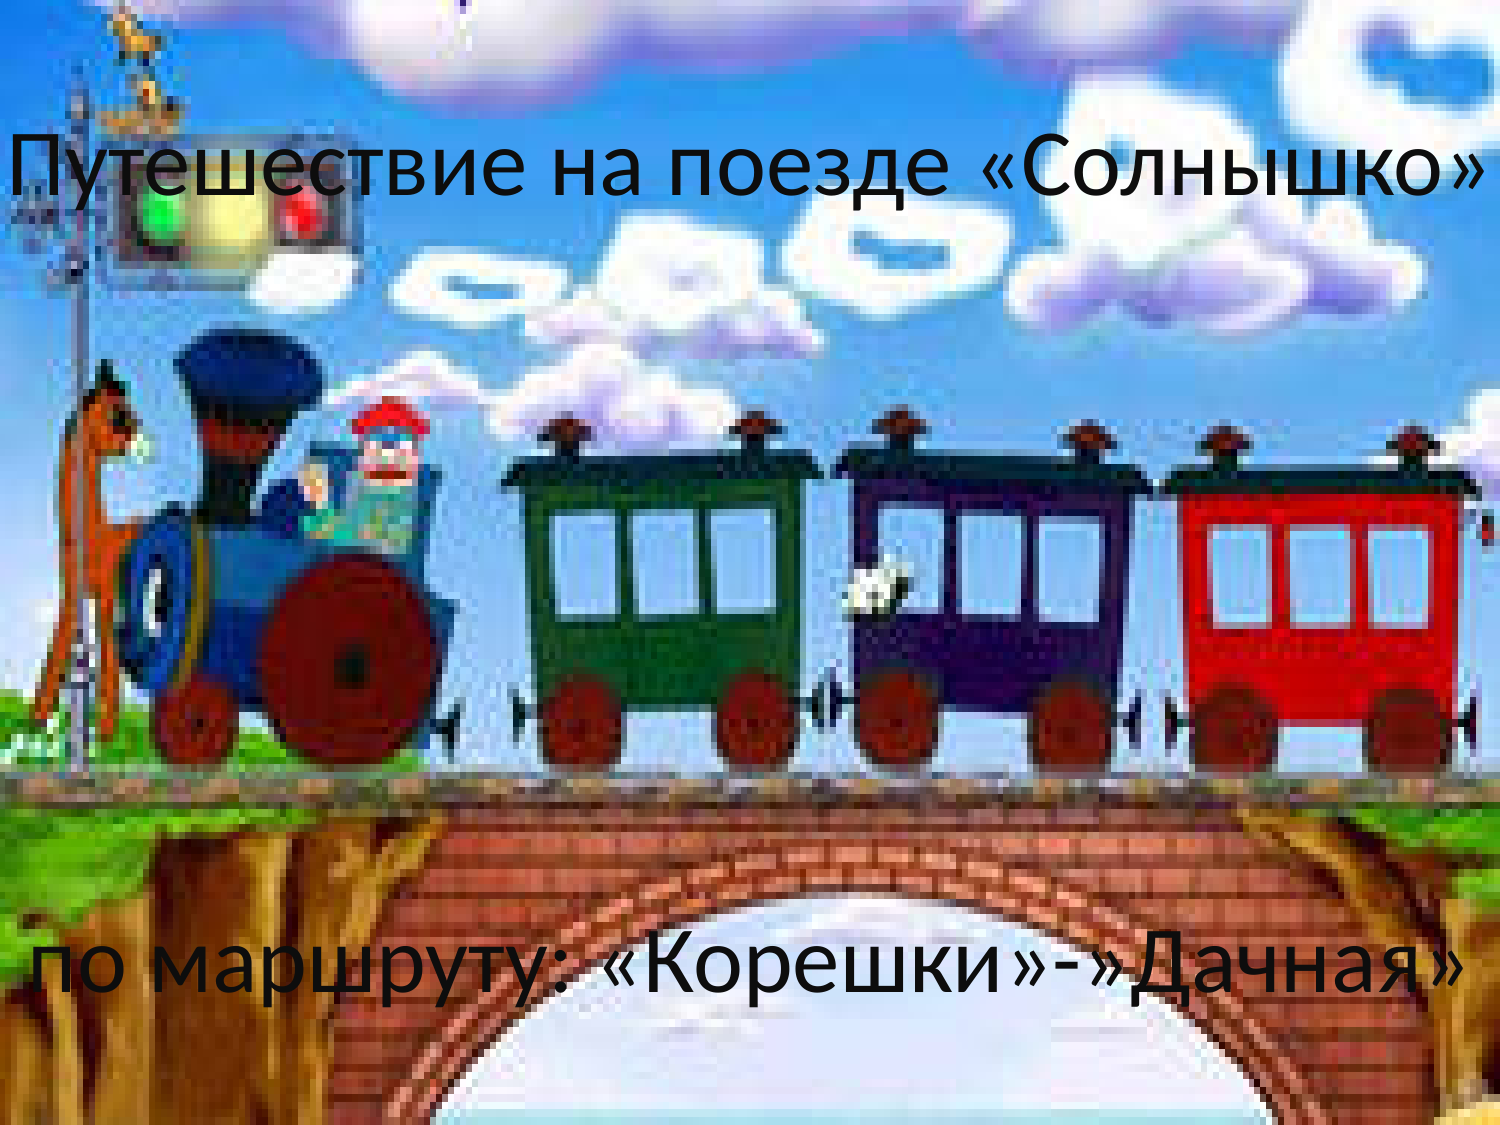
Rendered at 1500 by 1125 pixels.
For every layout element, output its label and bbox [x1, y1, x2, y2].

list [0, 0, 1500, 1125]
